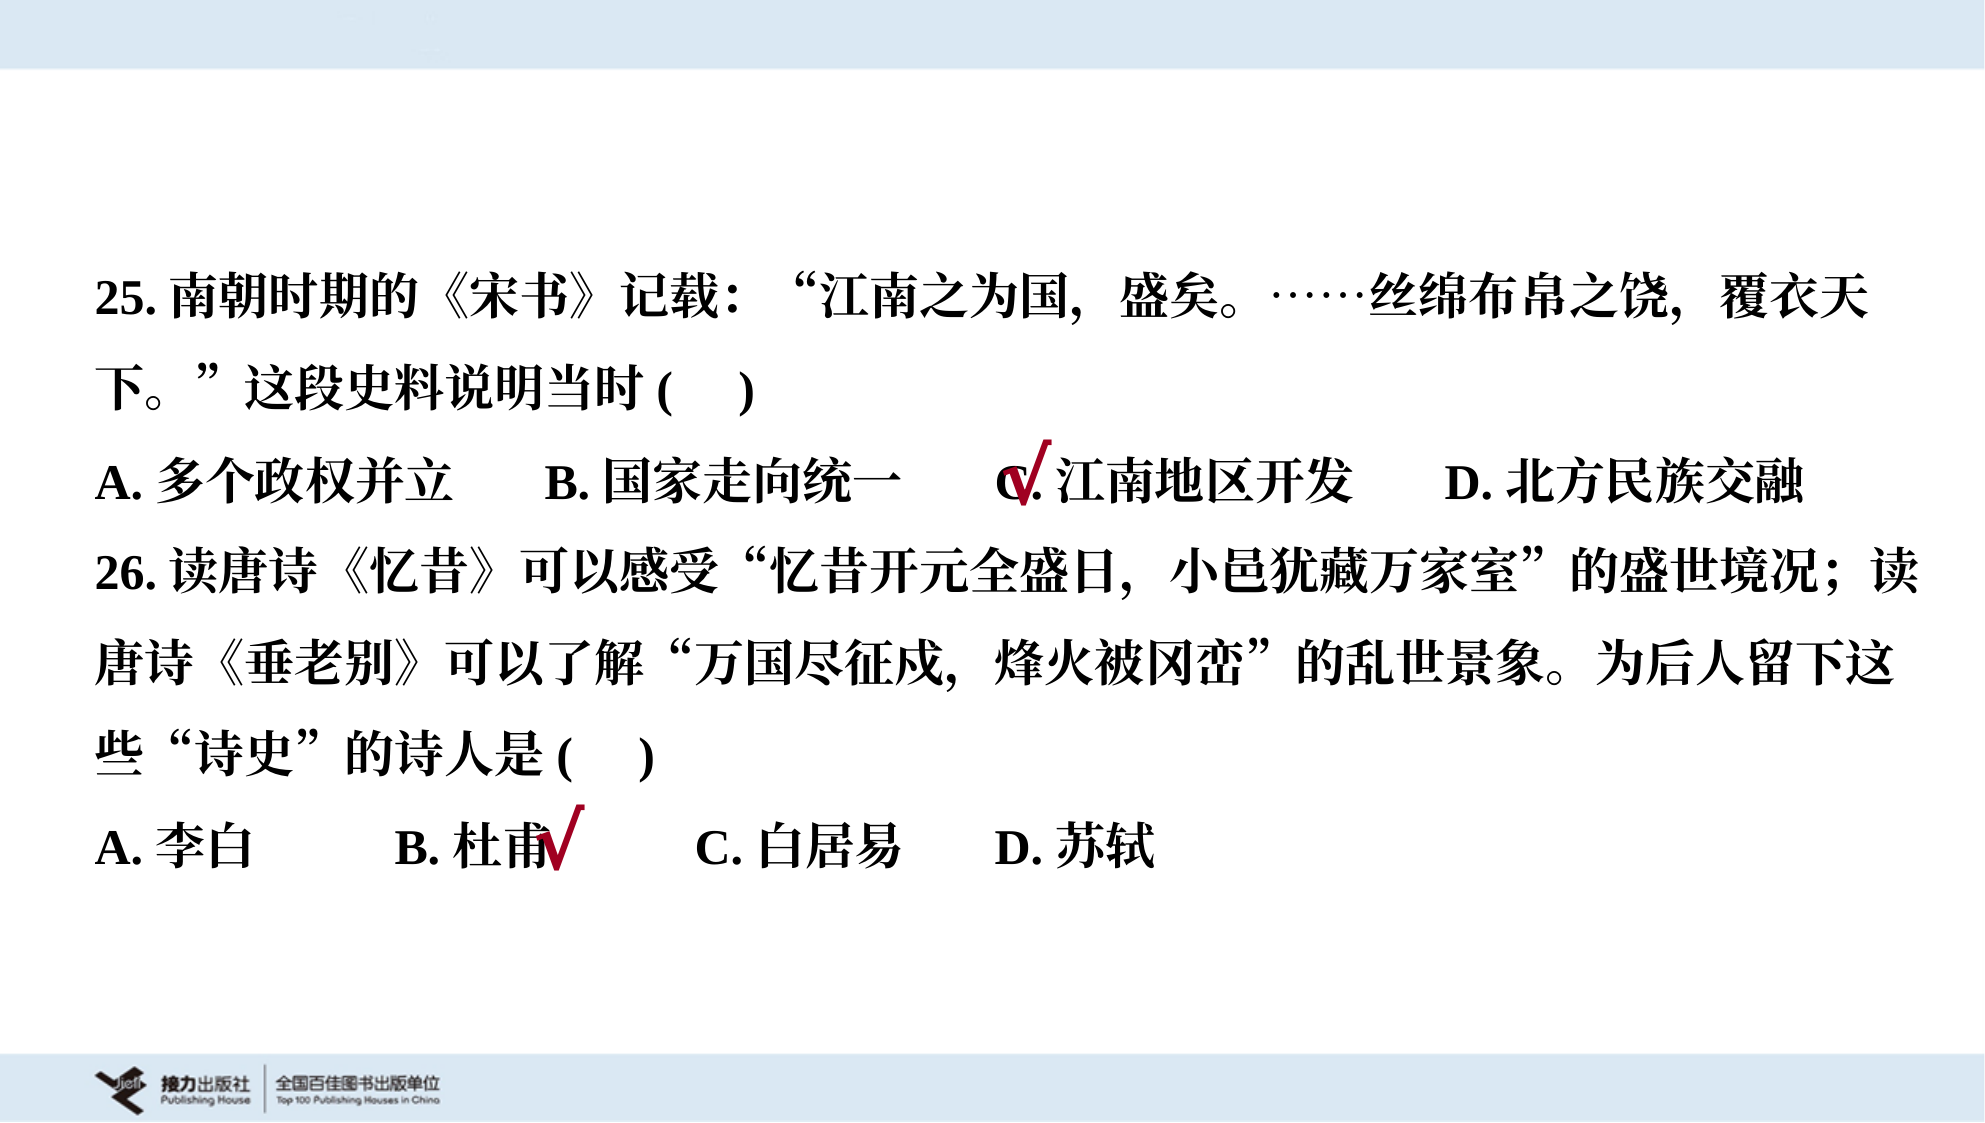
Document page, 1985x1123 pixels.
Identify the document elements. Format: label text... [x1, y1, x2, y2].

text_box √ [533, 792, 586, 886]
picture [0, 0, 1985, 1122]
text_box A.多个政权并立 B.国家走向统一 C.江南地区开发 D.北方民族交融 [94, 422, 1892, 507]
text_box 25.南朝时期的《宋书》记载：“江南之为国，盛矣。……丝绵布帛之饶，覆衣天 下。”这段史料说明当时( ) [94, 232, 1892, 416]
text_box 26.读唐诗《忆昔》可以感受“忆昔开元全盛日，小邑犹藏万家室”的盛世境况；读 唐诗《垂老别》可以了解“万国尽征戍，烽火被冈峦”的乱世景象。为后人留下这 些“诗史”的诗人是( ) [94, 507, 1892, 783]
text_box √ [1000, 427, 1053, 521]
text_box A.李白 B.杜甫 C.白居易 D.苏轼 [94, 787, 1892, 875]
